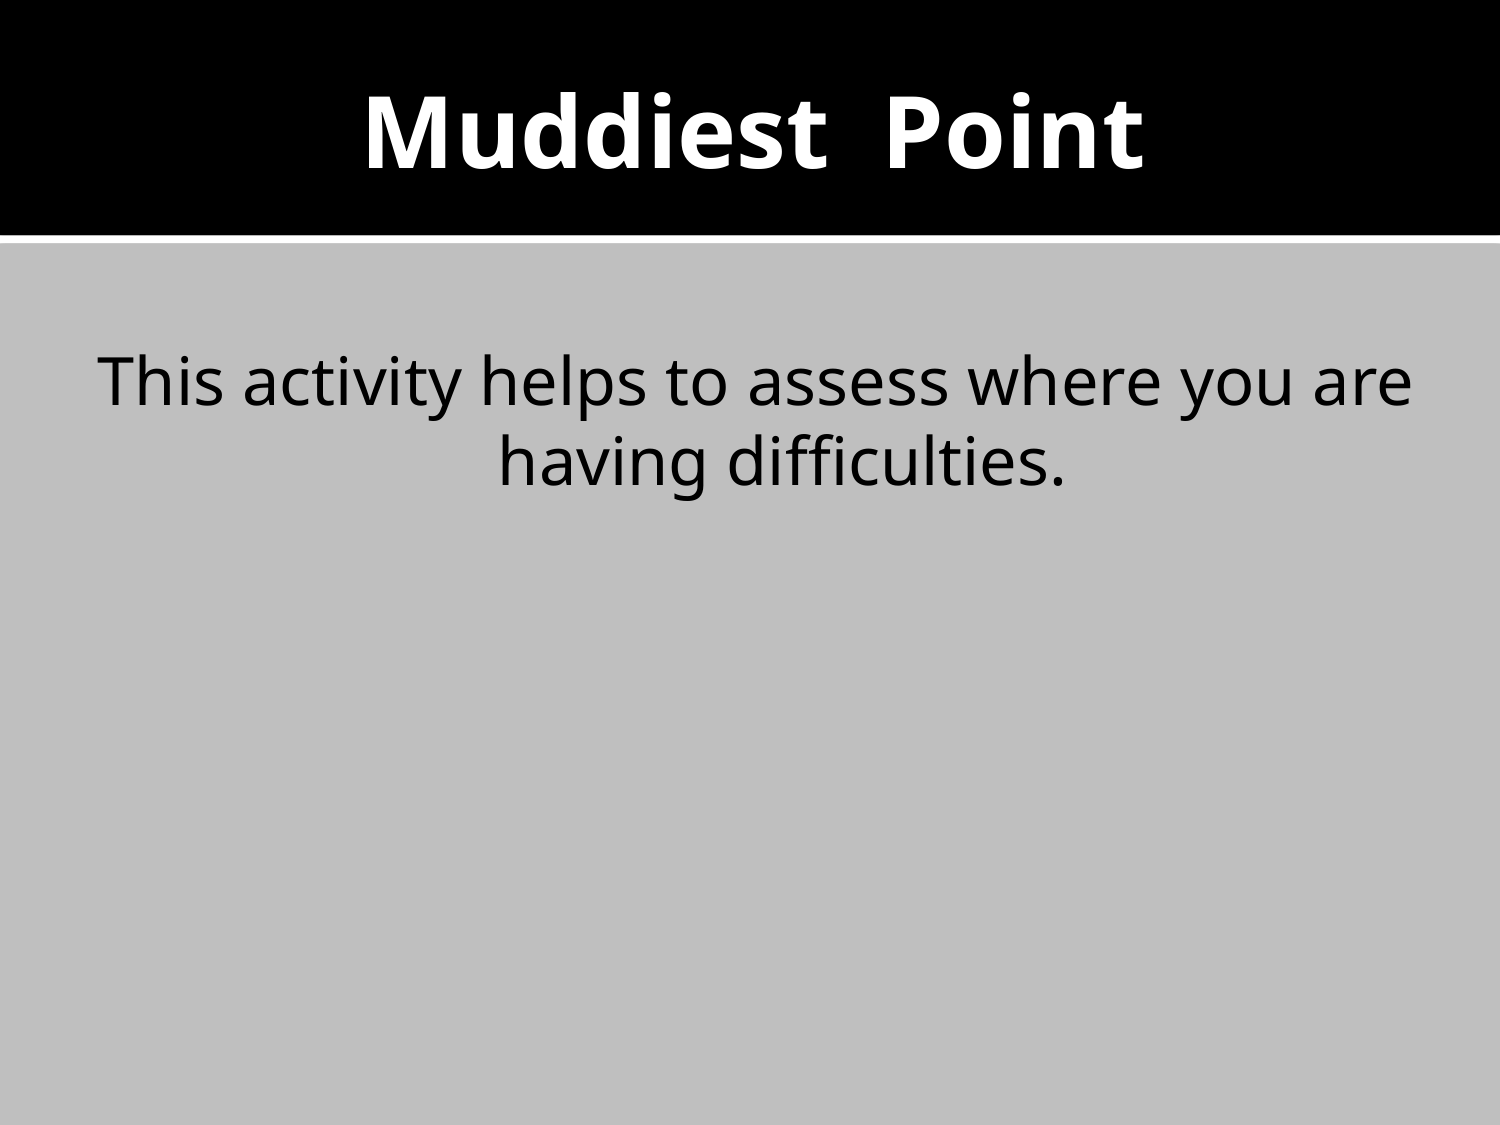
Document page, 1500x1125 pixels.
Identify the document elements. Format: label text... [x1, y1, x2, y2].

list This activity helps to assess where you are having difficulties. [0, 243, 1500, 1125]
title Muddiest Point [75, 25, 1425, 231]
